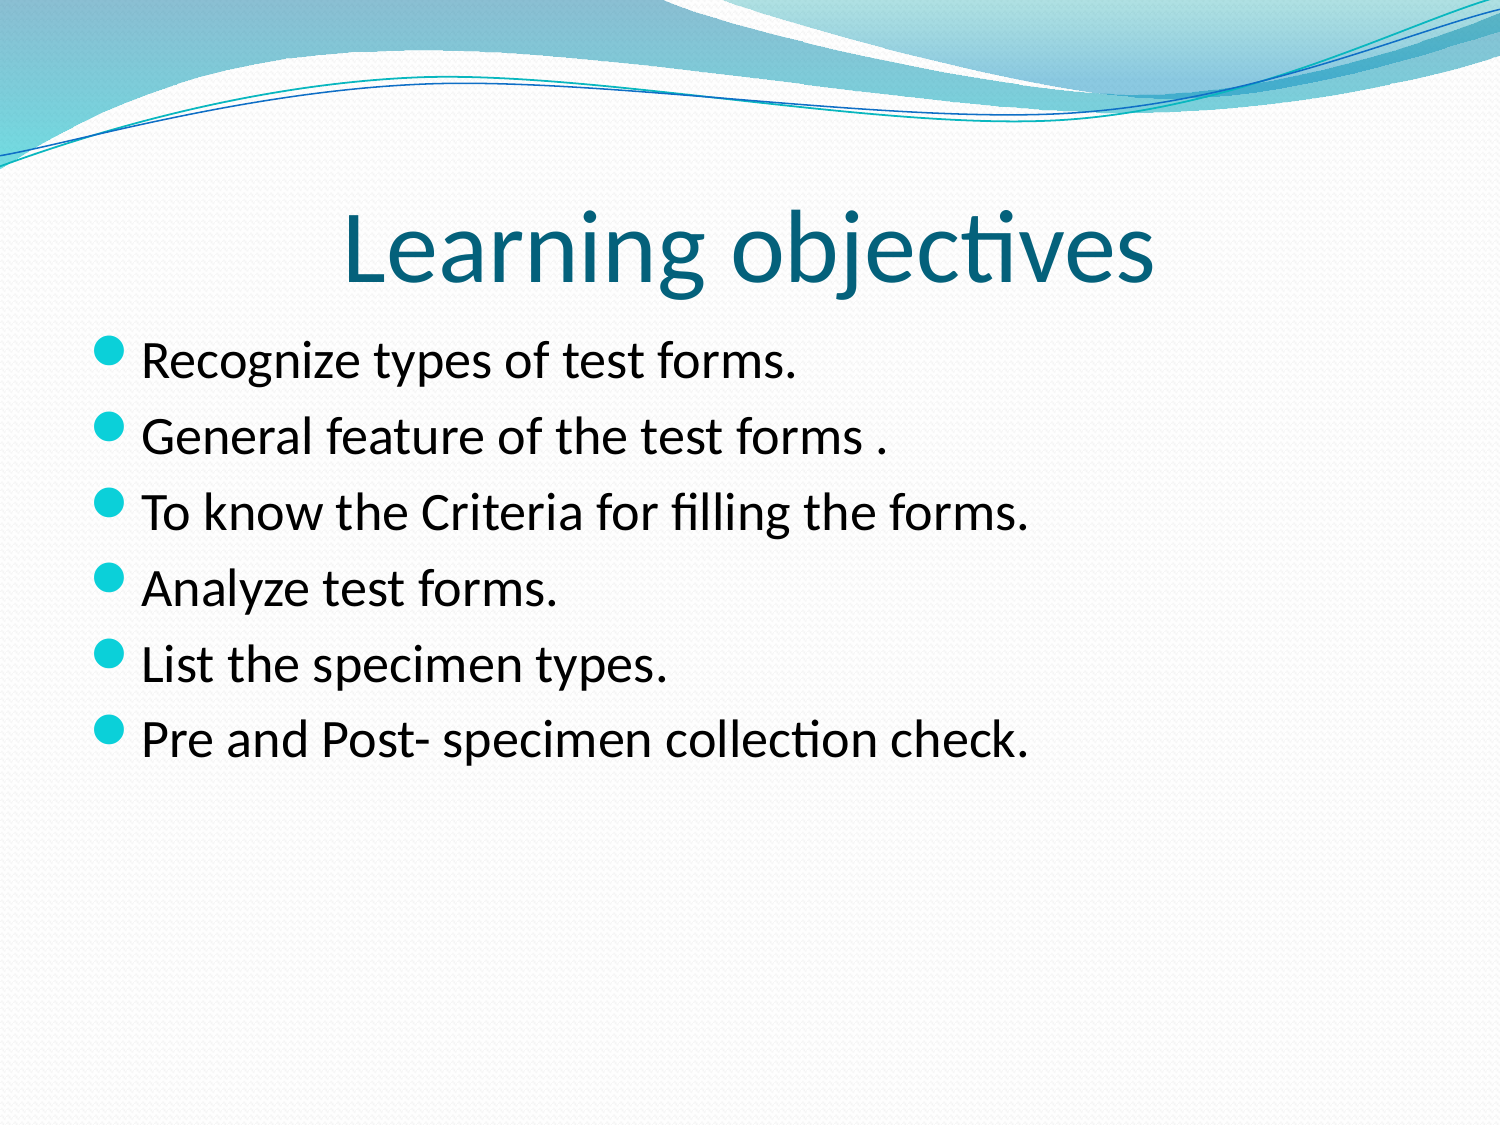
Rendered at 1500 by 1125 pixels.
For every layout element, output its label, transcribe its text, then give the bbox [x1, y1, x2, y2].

list Recognize types of test forms. General feature of the test forms . To know the Criteria for filling the forms. Analyze test forms. List the specimen types. Pre and Post- specimen collection check. [75, 317, 1425, 1038]
title Learning objectives [75, 115, 1425, 303]
